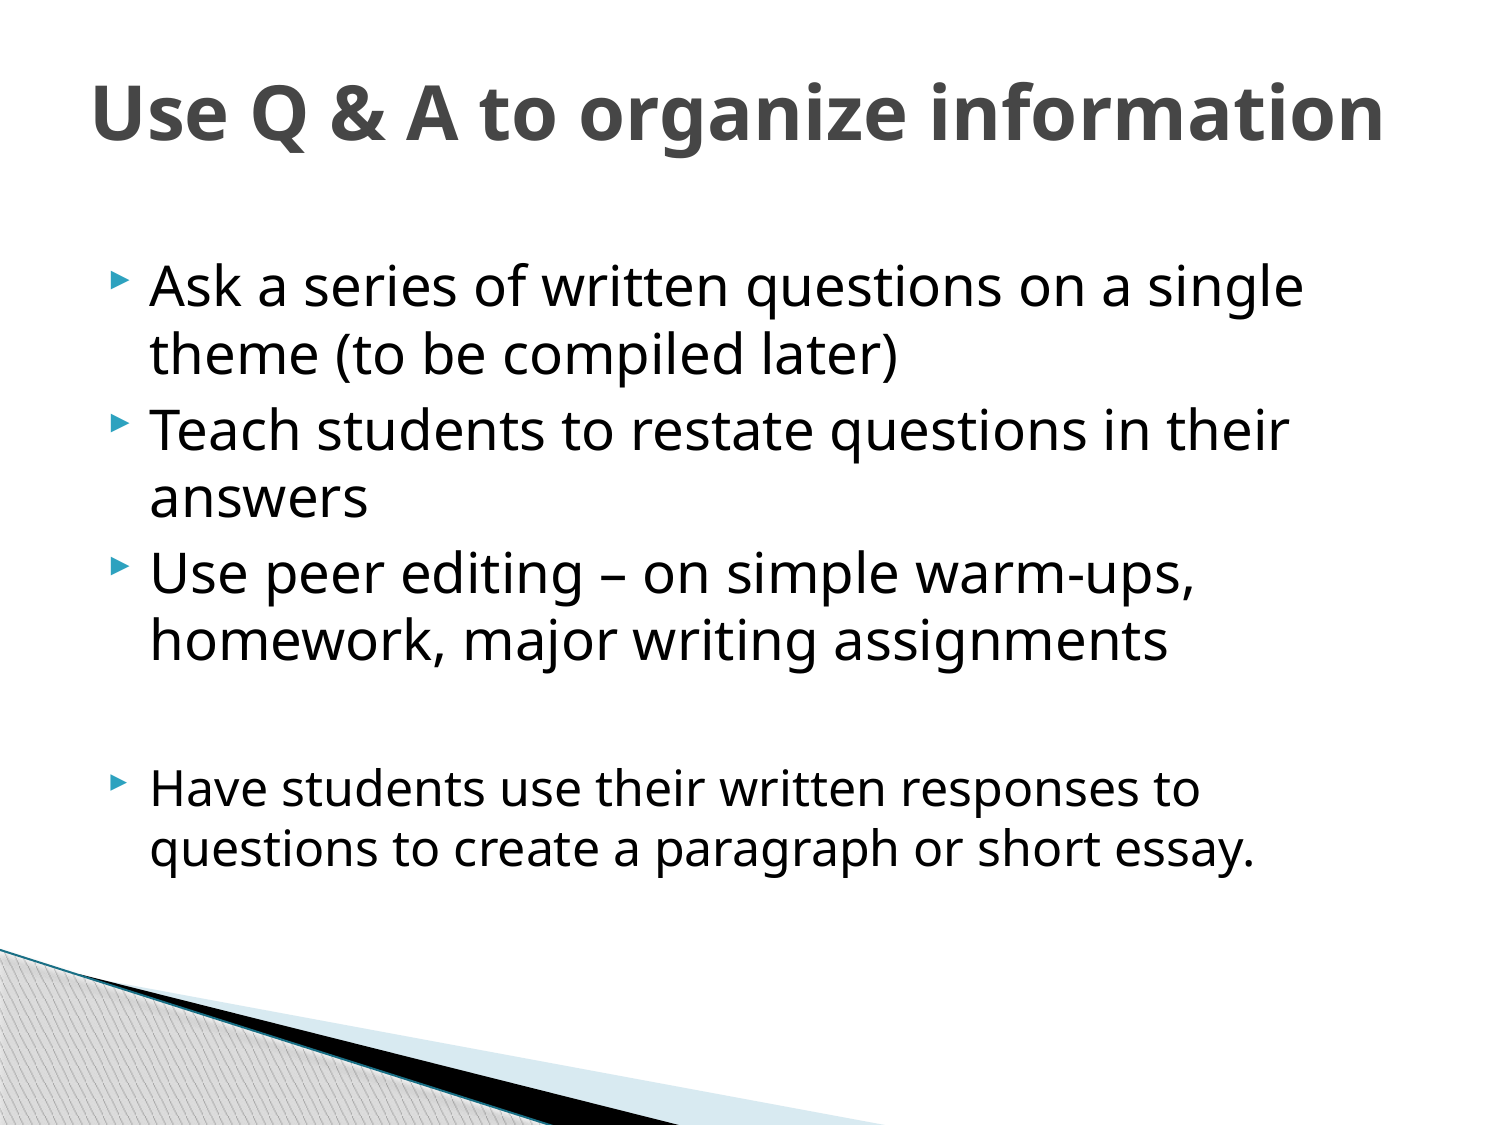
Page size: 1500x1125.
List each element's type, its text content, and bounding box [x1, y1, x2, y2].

title Use Q & A to organize information [75, 45, 1425, 175]
list Ask a series of written questions on a single theme (to be compiled later) Teach students to restate questions in their answers Use peer editing – on simple warm-ups, homework, major writing assignments Have students use their written responses to questions to create a paragraph or short essay. [75, 243, 1425, 986]
